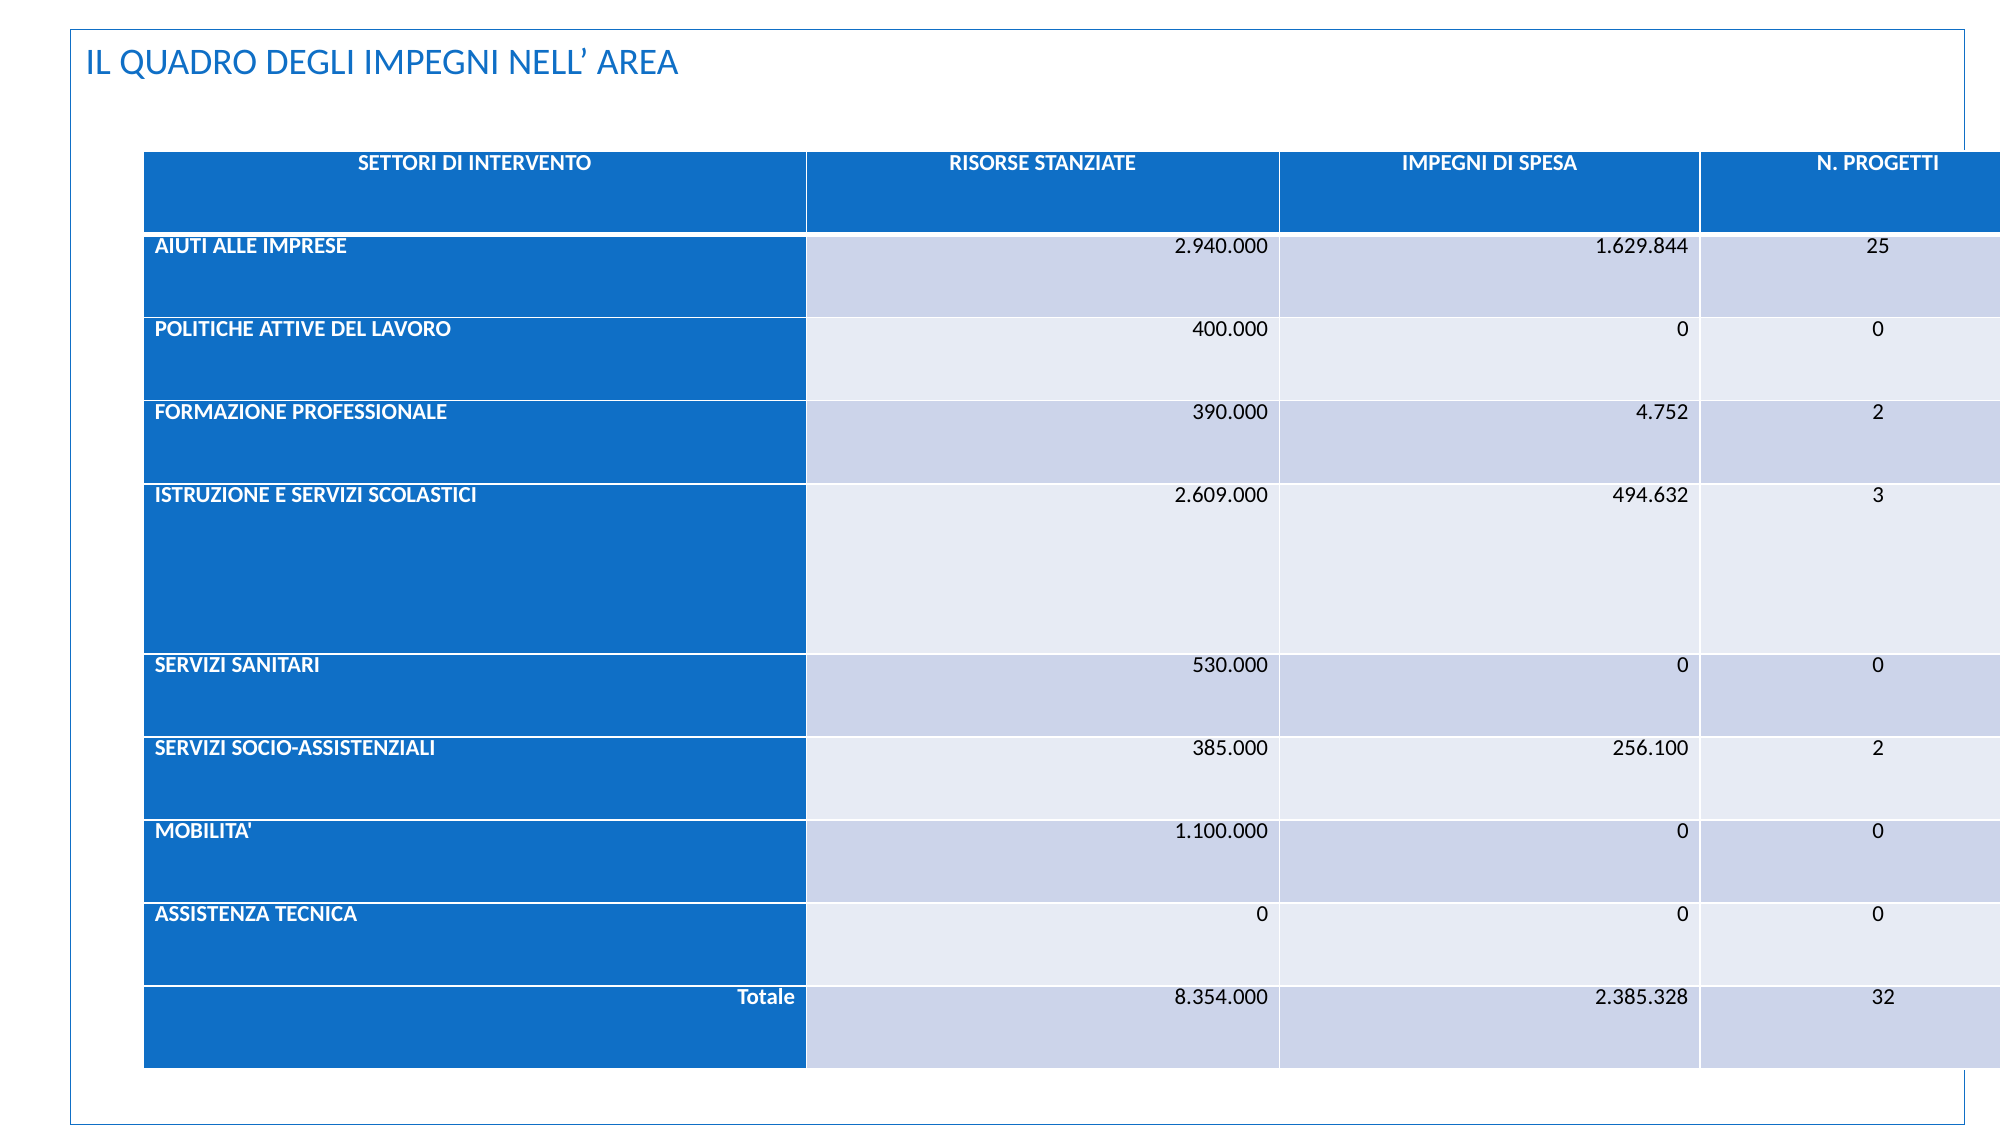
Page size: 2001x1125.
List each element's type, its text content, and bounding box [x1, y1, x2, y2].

table_cell ASSISTENZA TECNICA [144, 904, 806, 985]
table_cell 4.752 [1280, 401, 1699, 483]
table_cell 400.000 [807, 318, 1279, 400]
table_header IMPEGNI DI SPESA [1280, 152, 1699, 232]
table_cell 0 [1701, 318, 2000, 400]
table_cell 25 [1701, 237, 2000, 317]
table_cell 0 [807, 904, 1279, 985]
text_box IL QUADRO DEGLI IMPEGNI NELL’ AREA [70, 29, 1965, 1125]
table_cell 390.000 [807, 401, 1279, 483]
table_cell FORMAZIONE PROFESSIONALE [144, 401, 806, 483]
table_cell MOBILITA' [144, 821, 806, 902]
table_cell 8.354.000 [807, 987, 1279, 1068]
table_cell SERVIZI SANITARI [144, 655, 806, 736]
table_cell 0 [1701, 821, 2000, 902]
table_cell 1.629.844 [1280, 237, 1699, 317]
table_cell 0 [1280, 318, 1699, 400]
table_cell 2.609.000 [807, 485, 1279, 653]
table_cell 32 [1701, 987, 2000, 1068]
table_cell SERVIZI SOCIO-ASSISTENZIALI [144, 738, 806, 819]
table_cell Totale [144, 987, 806, 1068]
table_cell 2.385.328 [1280, 987, 1699, 1068]
table_cell 3 [1701, 485, 2000, 653]
table_cell 494.632 [1280, 485, 1699, 653]
table_header SETTORI DI INTERVENTO [144, 152, 806, 232]
table_cell 0 [1280, 904, 1699, 985]
table_header RISORSE STANZIATE [807, 152, 1279, 232]
table_cell 2 [1701, 401, 2000, 483]
table_cell 0 [1280, 821, 1699, 902]
table_cell 0 [1280, 655, 1699, 736]
table_cell 530.000 [807, 655, 1279, 736]
table_cell 0 [1701, 655, 2000, 736]
table_cell POLITICHE ATTIVE DEL LAVORO [144, 318, 806, 400]
table_cell 2 [1701, 738, 2000, 819]
table_header N. PROGETTI [1701, 152, 2000, 232]
table_cell 1.100.000 [807, 821, 1279, 902]
table_cell 2.940.000 [807, 237, 1279, 317]
table_cell 0 [1701, 904, 2000, 985]
table_cell AIUTI ALLE IMPRESE [144, 237, 806, 317]
table_cell 385.000 [807, 738, 1279, 819]
table_cell 256.100 [1280, 738, 1699, 819]
table_cell ISTRUZIONE E SERVIZI SCOLASTICI [144, 485, 806, 653]
